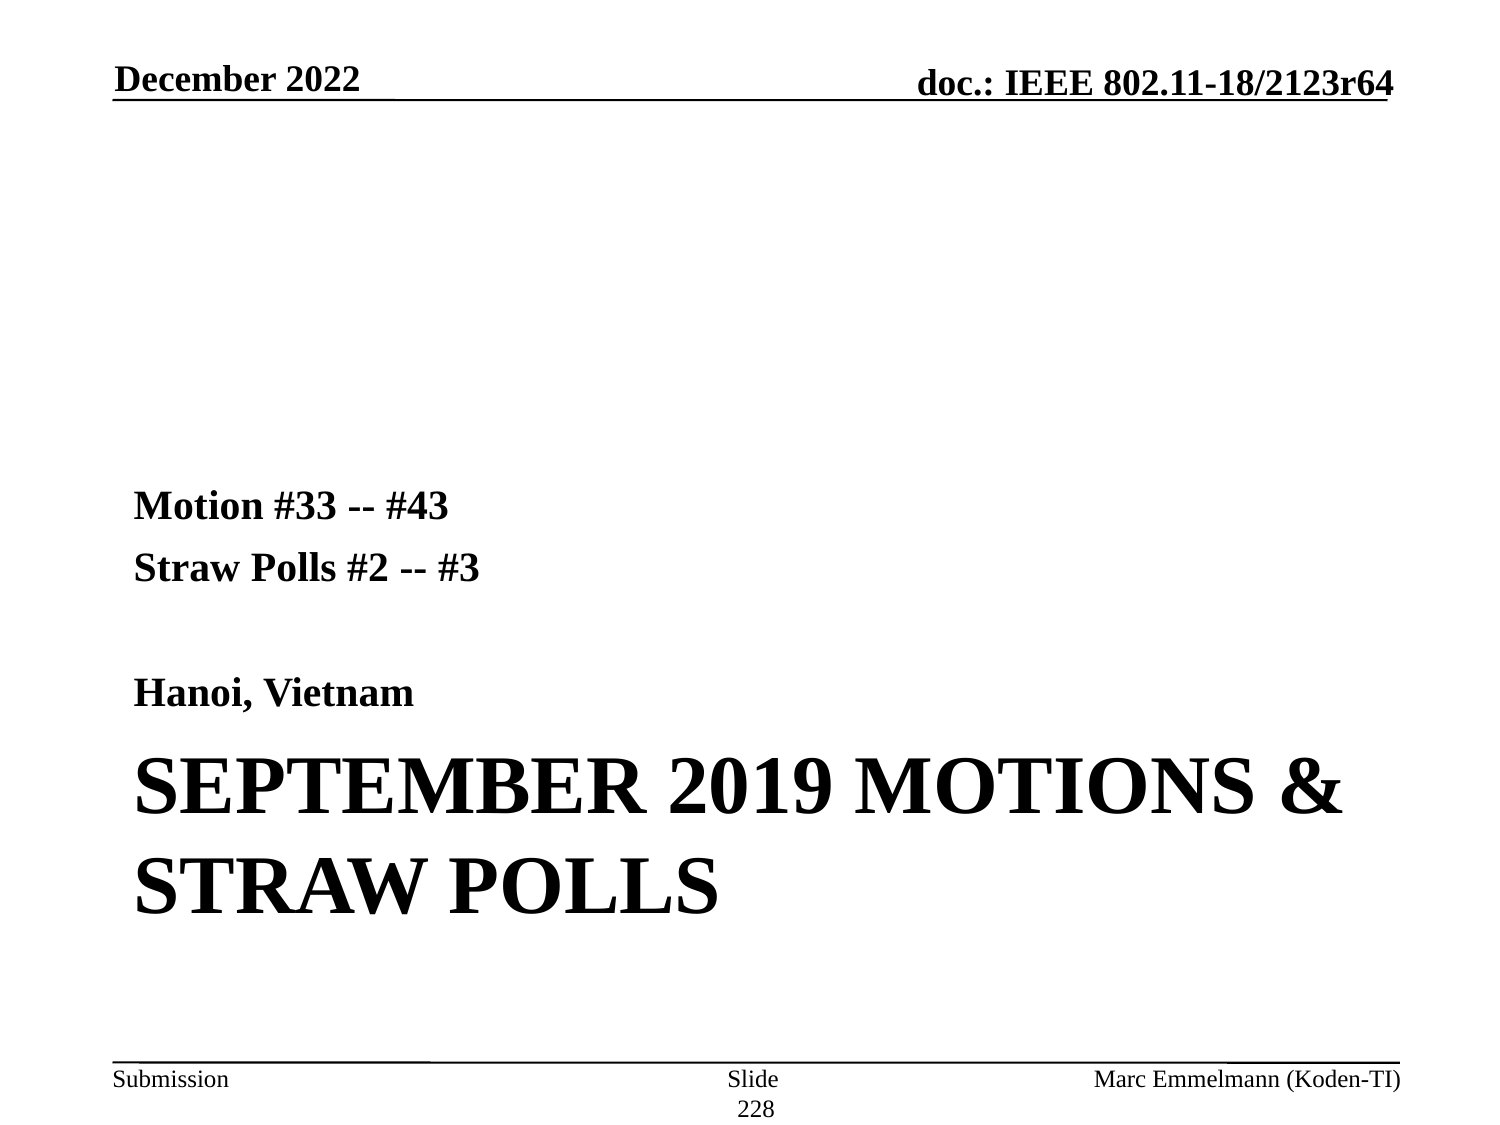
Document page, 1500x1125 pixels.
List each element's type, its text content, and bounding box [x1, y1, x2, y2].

footer Marc Emmelmann (Koden-TI) [878, 1061, 1402, 1093]
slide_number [114, 54, 423, 100]
title September 2019 Motions & Straw Polls [118, 724, 1394, 947]
slide_number Slide 228 [712, 1061, 800, 1123]
list Motion #33 -- #43 Straw Polls #2 -- #3 Hanoi, Vietnam [118, 476, 1394, 724]
